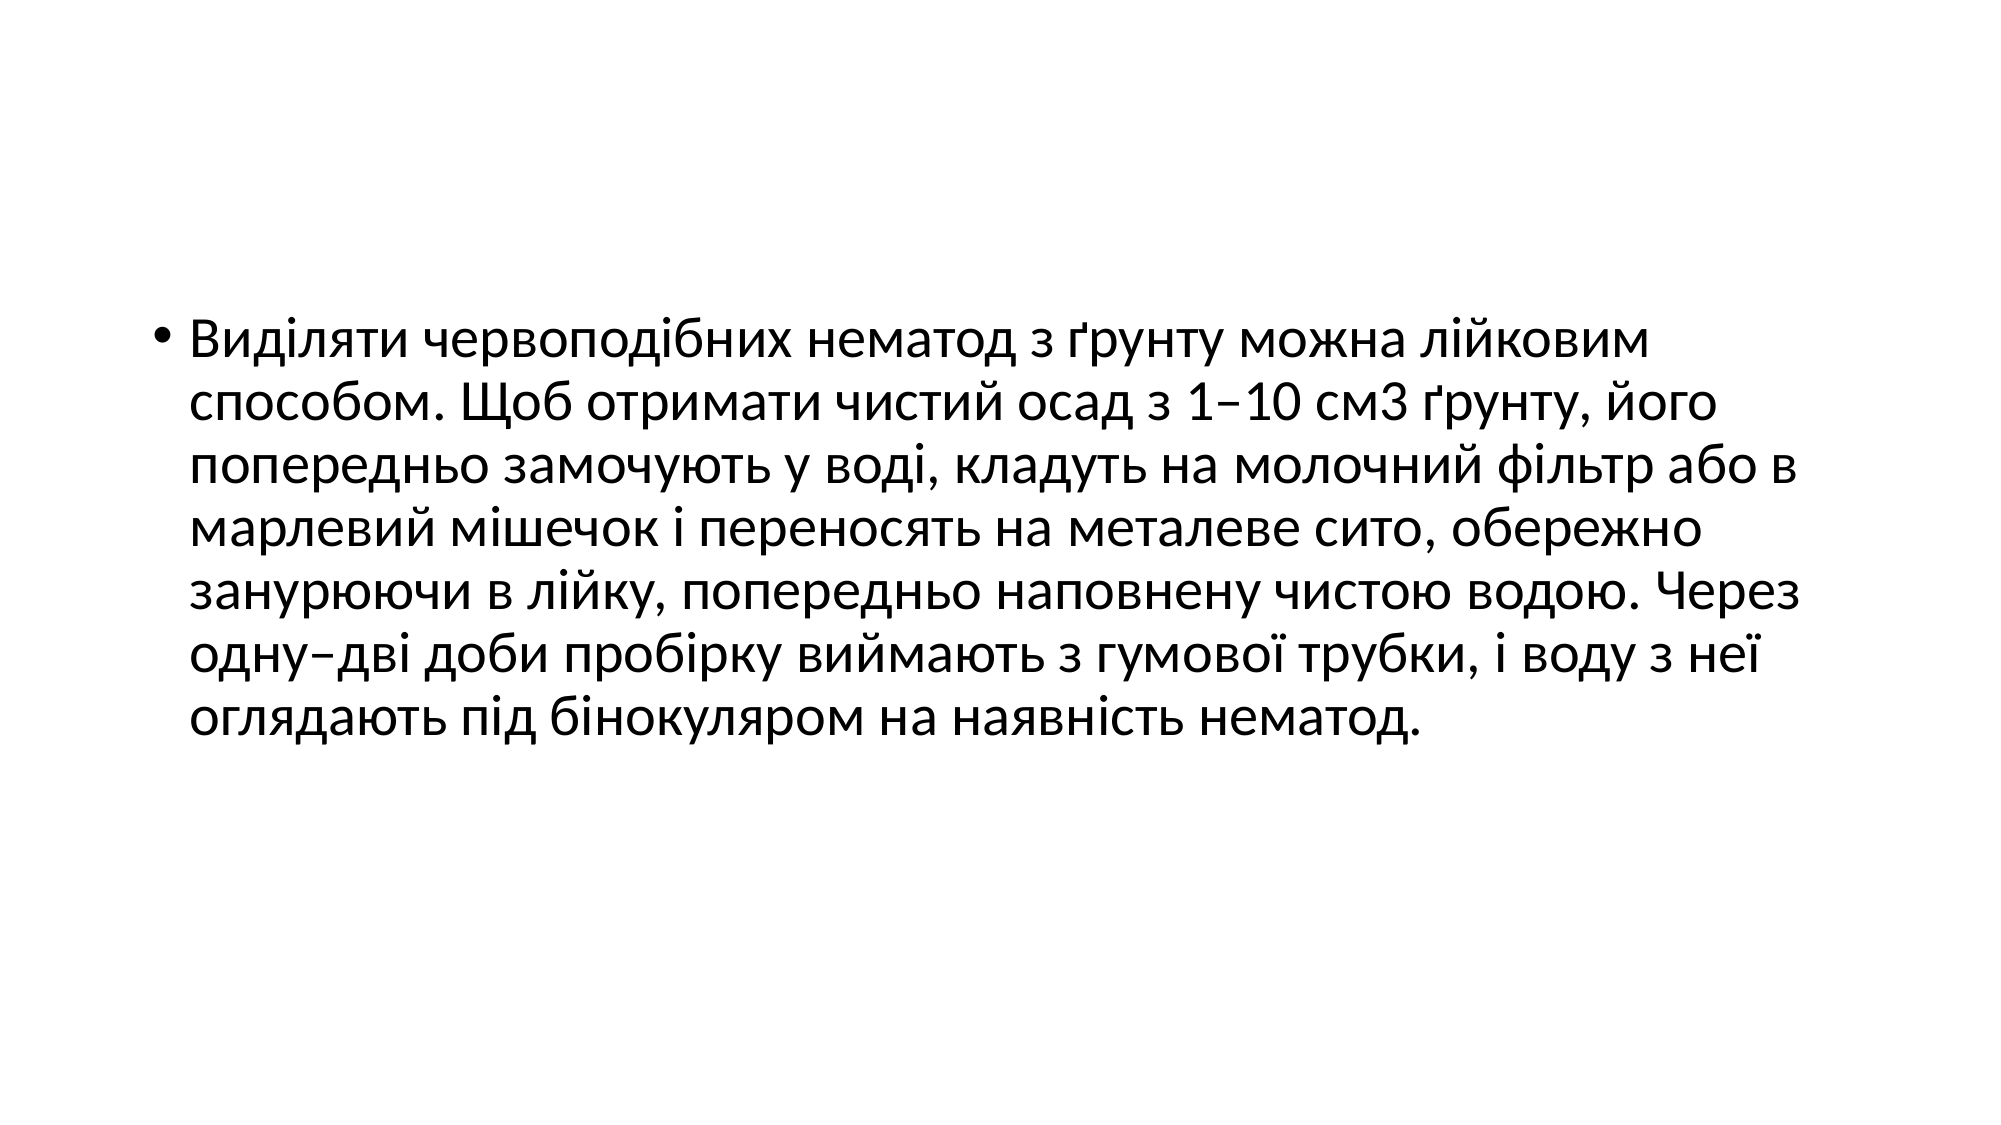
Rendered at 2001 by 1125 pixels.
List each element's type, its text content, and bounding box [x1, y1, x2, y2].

list Виділяти червоподібних нематод з ґрунту можна лійковим способом. Щоб отримати чистий осад з 1–10 см3 ґрунту, його попередньо замочують у воді, кладуть на молочний фільтр або в марлевий мішечок і переносять на металеве сито, обережно занурюючи в лійку, попередньо наповнену чистою водою. Через одну–дві доби пробірку виймають з гумової трубки, і воду з неї оглядають під бінокуляром на наявність нематод. [137, 299, 1863, 1014]
